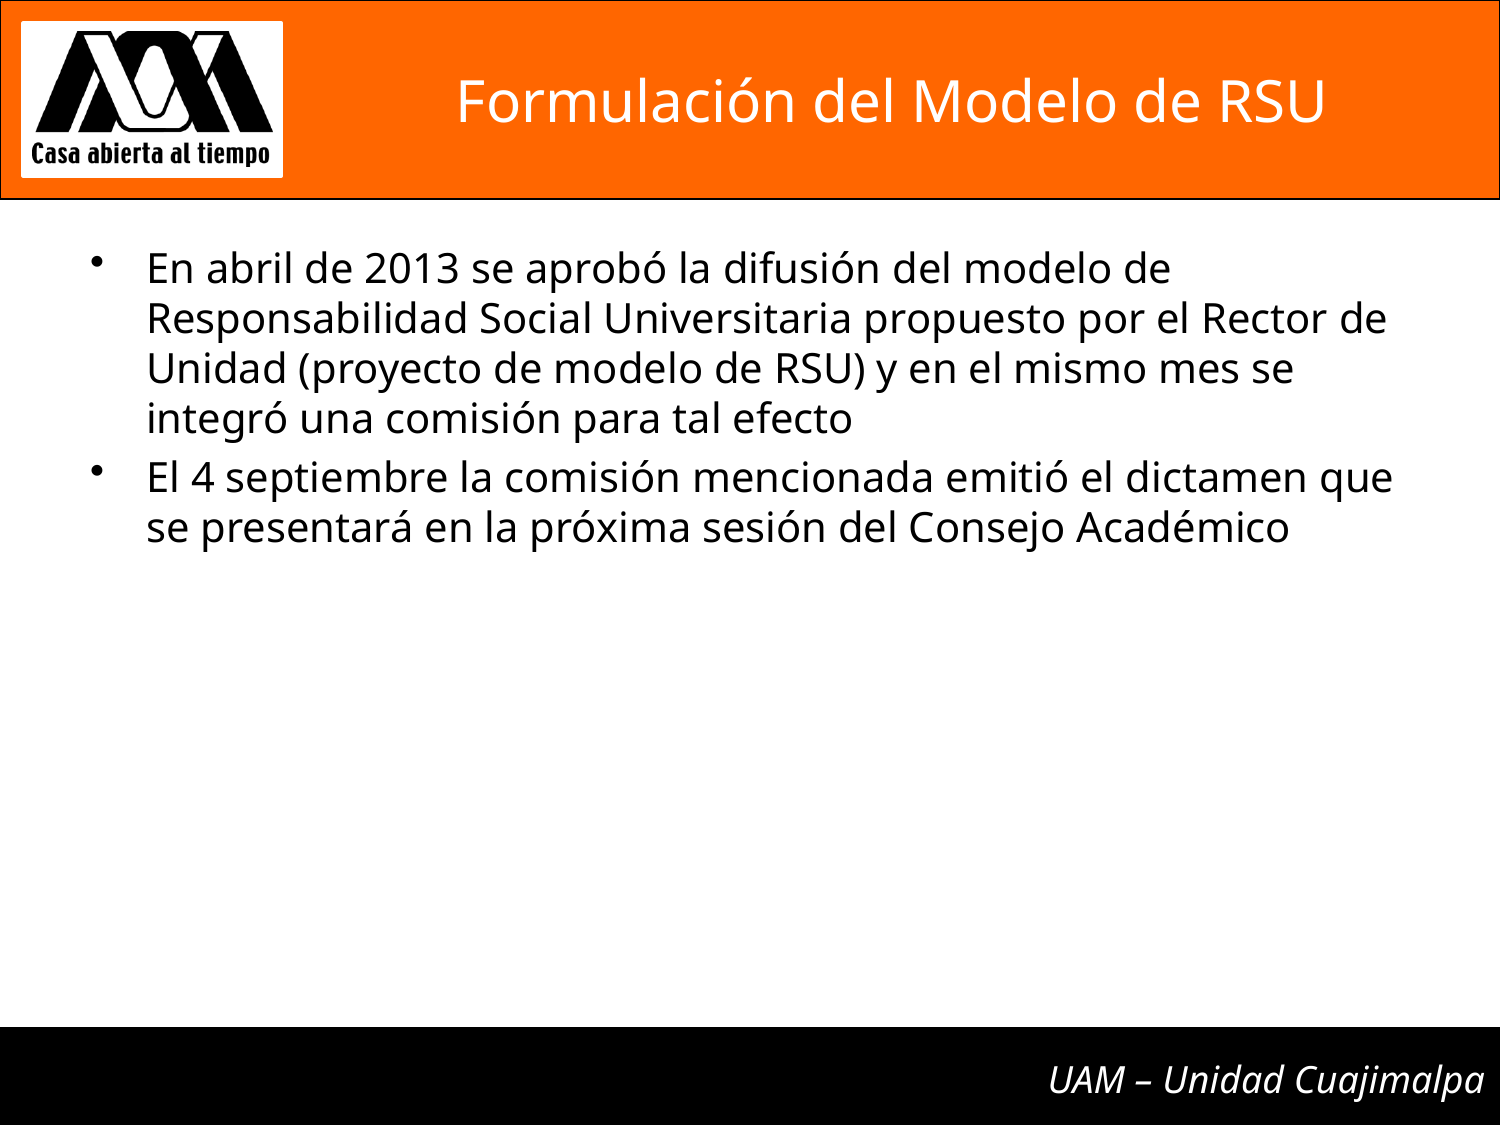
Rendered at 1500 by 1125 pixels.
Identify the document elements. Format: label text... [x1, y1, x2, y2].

picture [32, 31, 273, 167]
title Formulación del Modelo de RSU [284, 0, 1500, 200]
list En abril de 2013 se aprobó la difusión del modelo de Responsabilidad Social Universitaria propuesto por el Rector de Unidad (proyecto de modelo de RSU) y en el mismo mes se integró una comisión para tal efecto El 4 septiembre la comisión mencionada emitió el dictamen que se presentará en la próxima sesión del Consejo Académico [74, 234, 1426, 1006]
